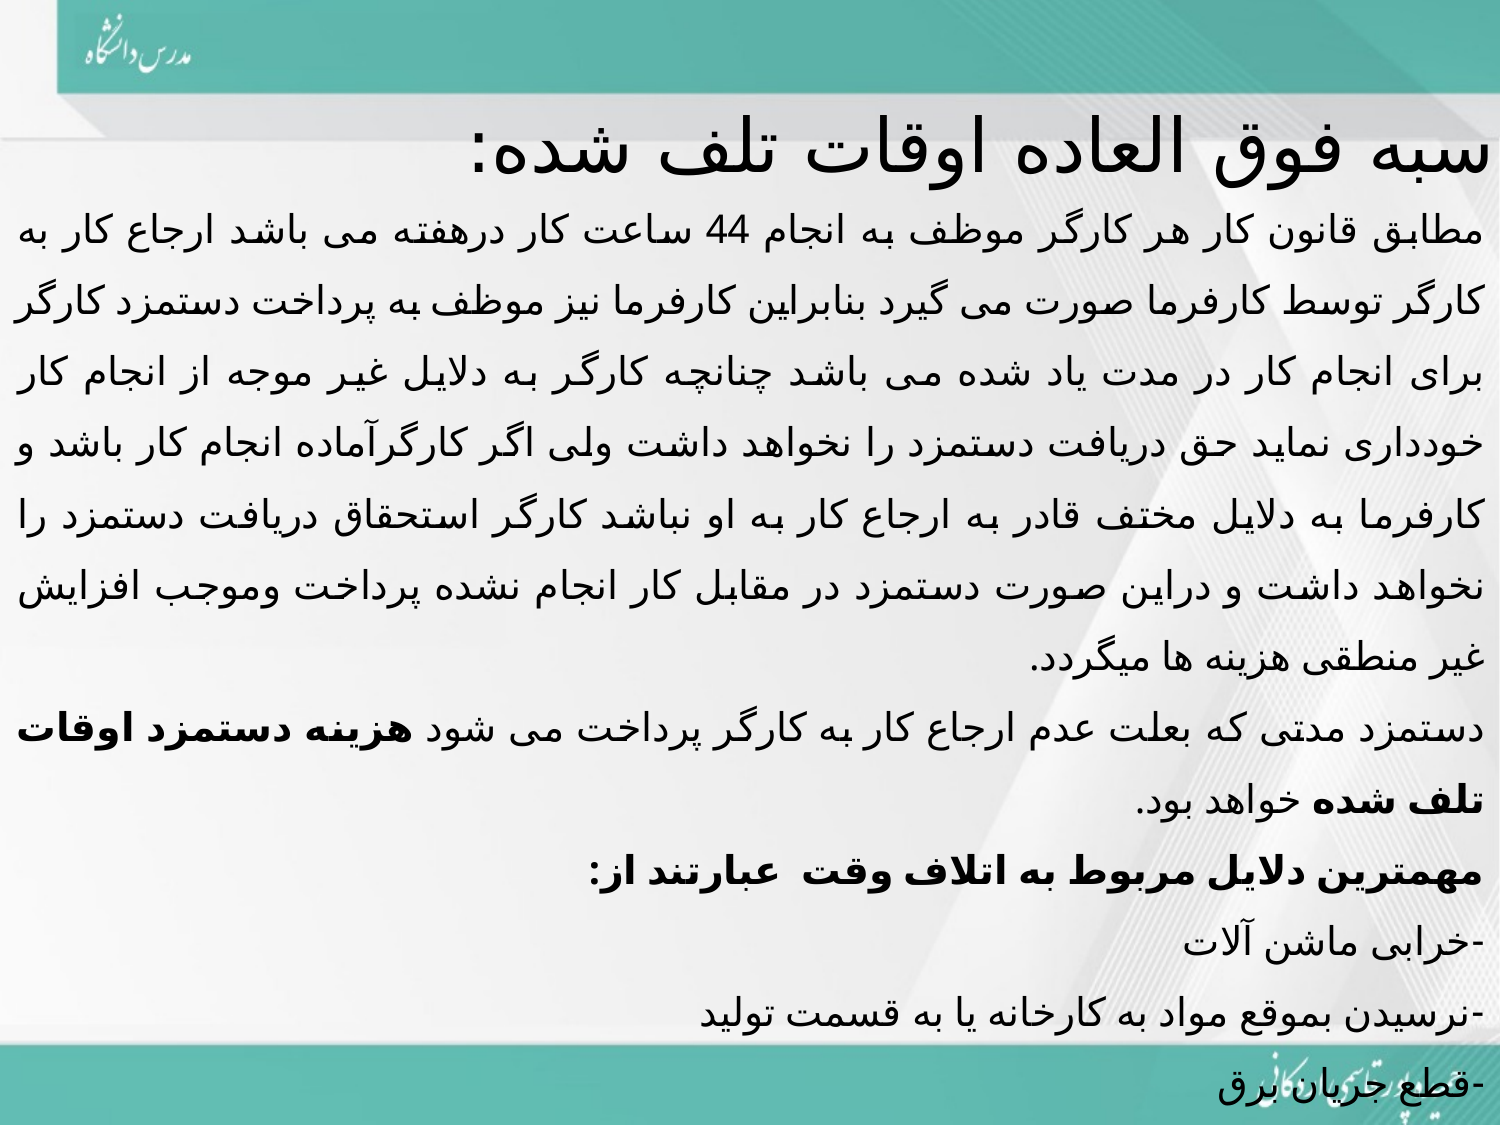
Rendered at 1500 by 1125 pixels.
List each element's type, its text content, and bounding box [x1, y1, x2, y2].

picture [0, 0, 1500, 172]
text_box نحوه محاسبه فوق العاده اوقات تلف شده: [451, 89, 1500, 172]
text_box مطابق قانون کار هر کارگر موظف به انجام 44 ساعت کار درهفته می باشد ارجاع کار به کارگر توسط کارفرما صورت می گیرد بنابراین کارفرما نیز موظف به پرداخت دستمزد کارگر برای انجام کار در مدت یاد شده می باشد چنانچه کارگر به دلایل غیر موجه از انجام کار خودداری نماید حق دریافت دستمزد را نخواهد داشت ولی اگر کارگرآماده انجام کار باشد و کارفرما به دلایل مختف قادر به ارجاع کار به او نباشد کارگر استحقاق دریافت دستمزد را نخواهد داشت و دراین صورت دستمزد در مقابل کار انجام نشده پرداخت وموجب افزایش غیر منطقی هزینه ها میگردد. دستمزد مدتی که بعلت عدم ارجاع کار به کارگر پرداخت می شود هزینه دستمزد اوقات تلف شده خواهد بود. مهمترین دلایل مربوط به اتلاف وقت عبارتند از: -خرابی ماشن آلات -نرسیدن بموقع مواد به کارخانه یا به قسمت تولید -قطع جریان برق -استفاده از مواد نامرغوب [0, 172, 1500, 1125]
